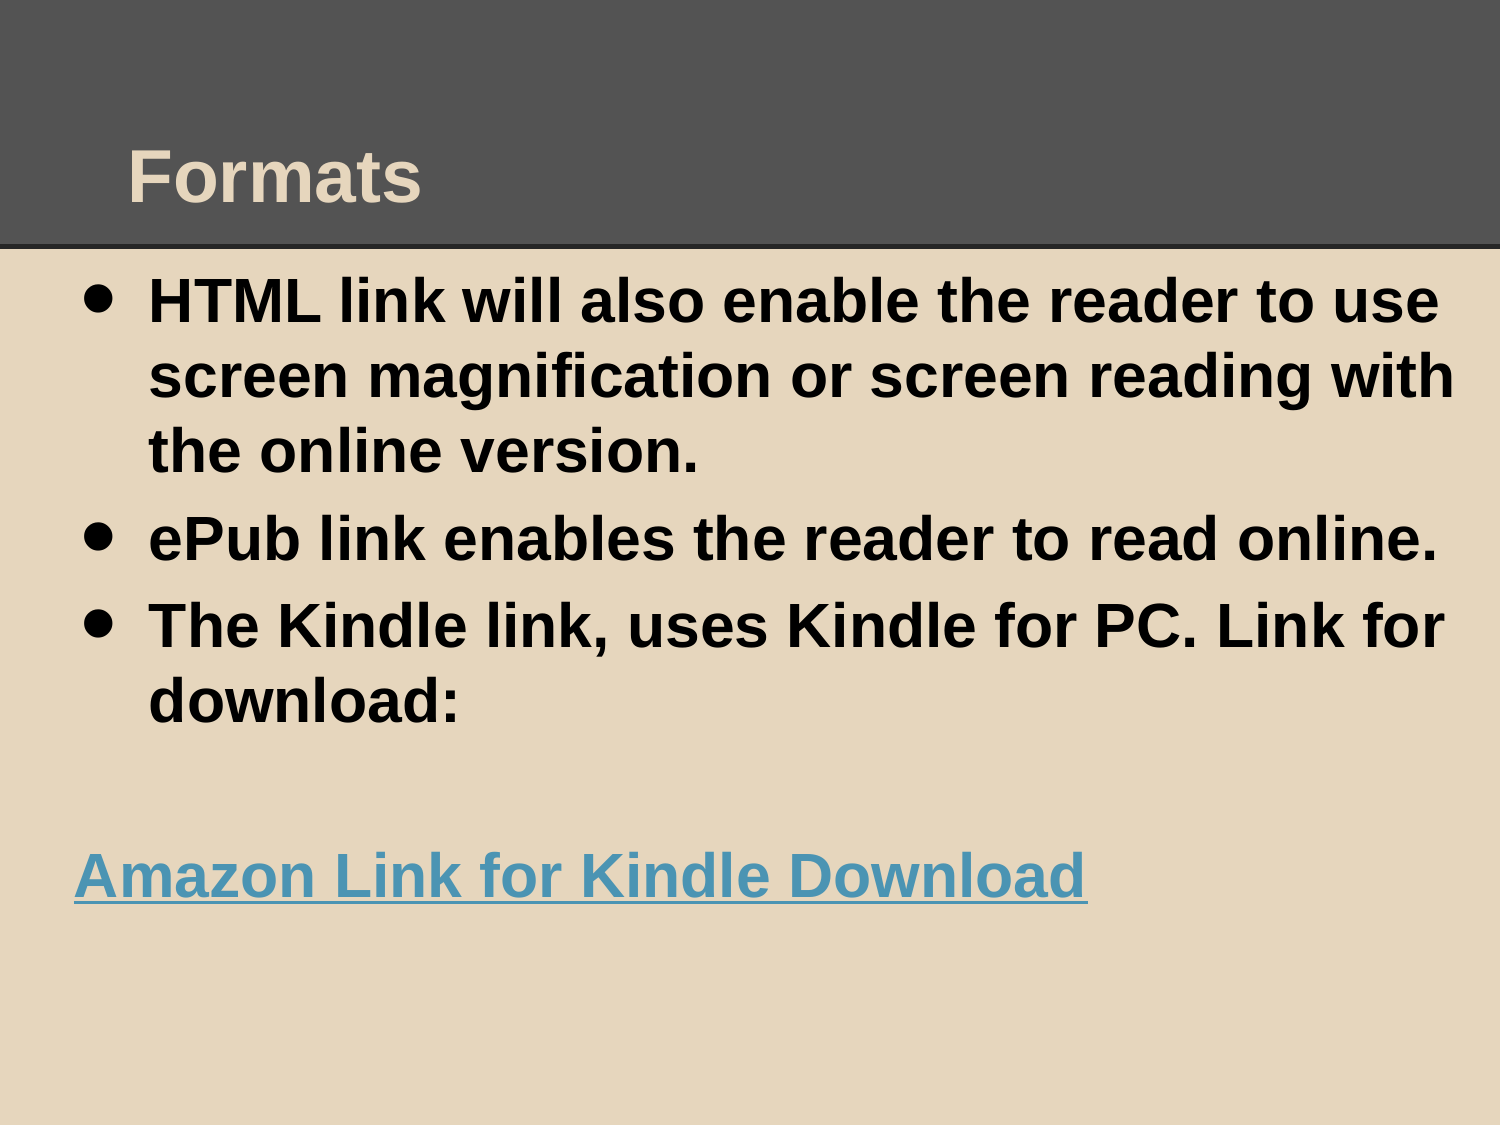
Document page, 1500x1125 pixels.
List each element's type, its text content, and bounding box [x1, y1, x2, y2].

title Formats [75, 14, 1425, 233]
list HTML link will also enable the reader to use screen magnification or screen reading with the online version. ePub link enables the reader to read online. The Kindle link, uses Kindle for PC. Link for download: Amazon Link for Kindle Download [59, 245, 1476, 1100]
